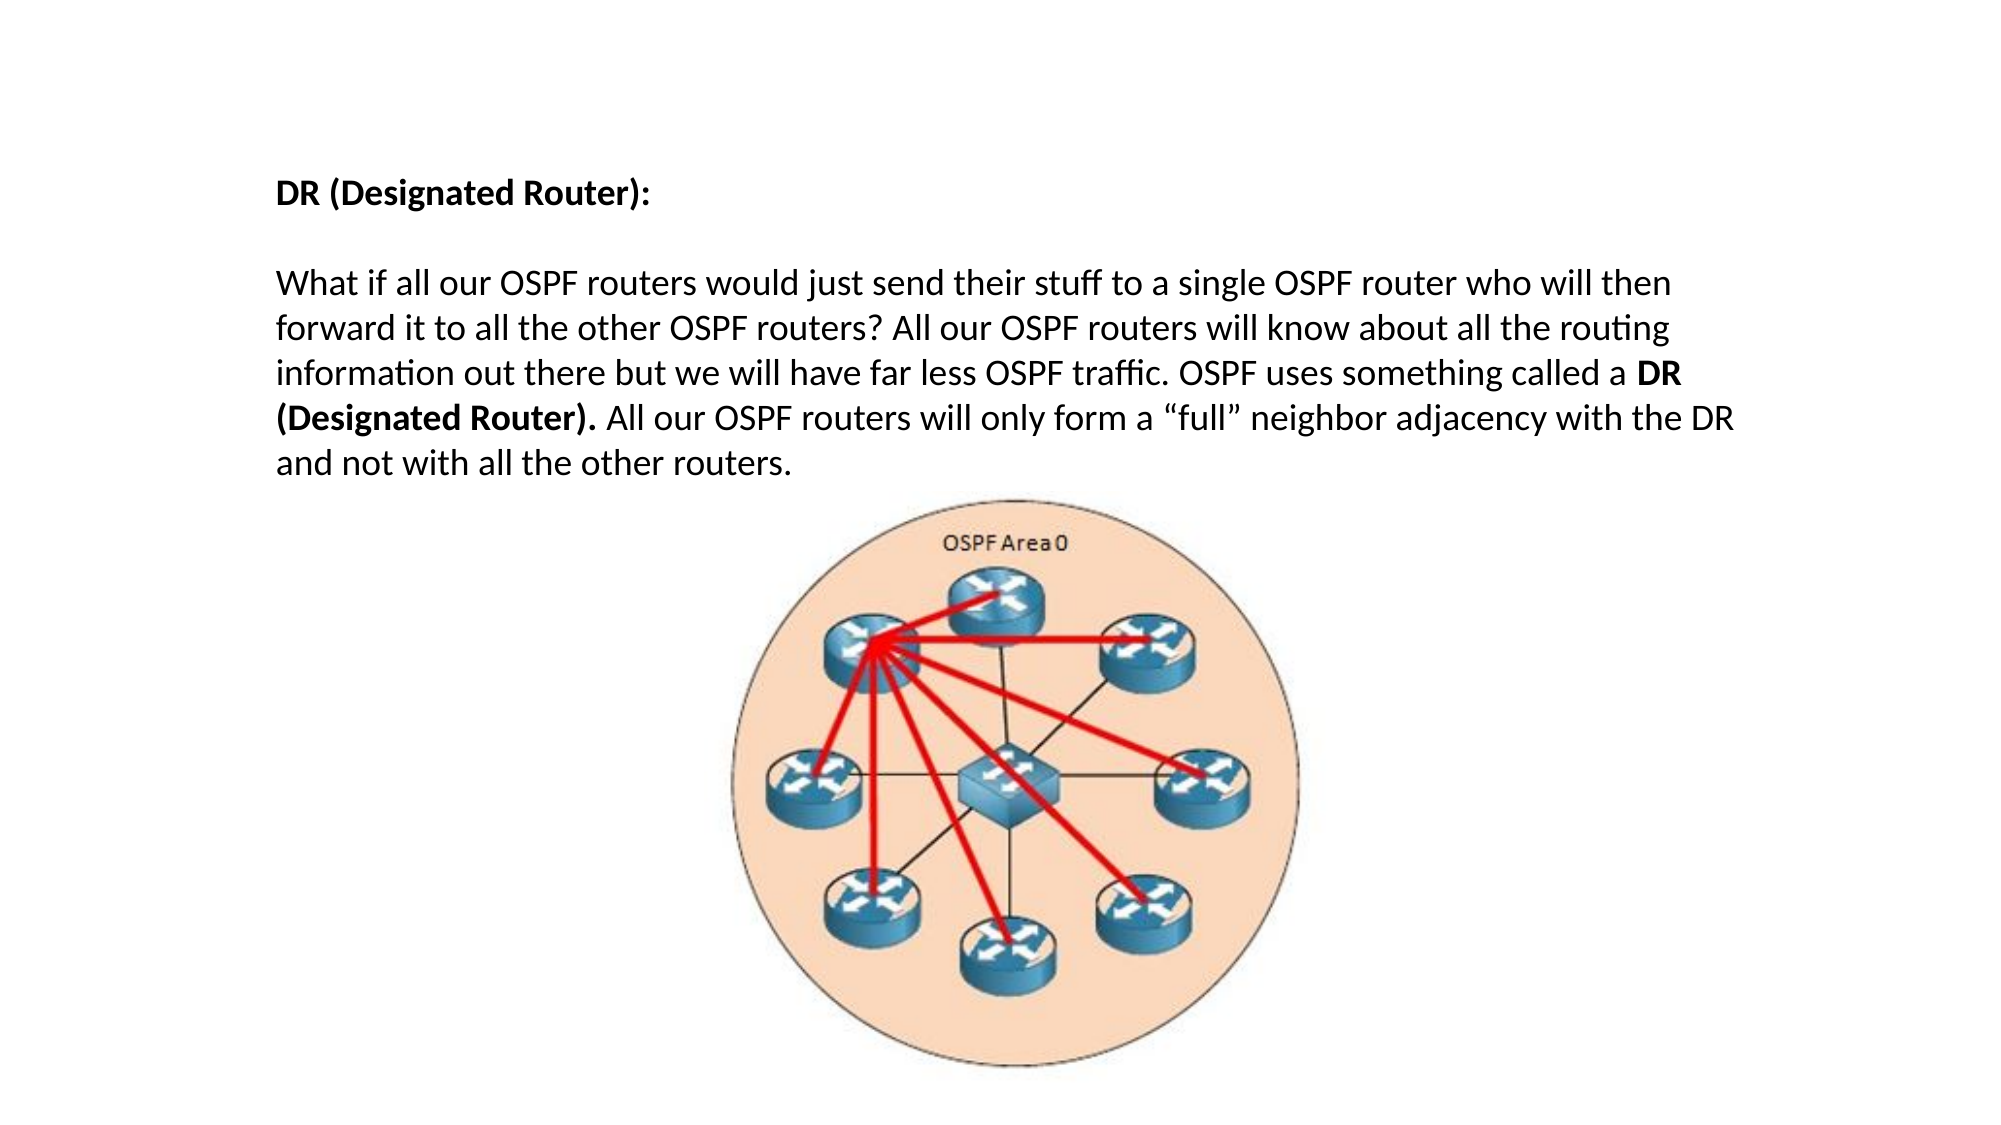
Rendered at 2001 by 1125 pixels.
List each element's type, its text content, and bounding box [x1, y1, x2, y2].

text_box DR (Designated Router): What if all our OSPF routers would just send their stuff to a single OSPF router who will then forward it to all the other OSPF routers? All our OSPF routers will know about all the routing information out there but we will have far less OSPF traffic. OSPF uses something called a DR (Designated Router). All our OSPF routers will only form a “full” neighbor adjacency with the DR and not with all the other routers. [261, 160, 1756, 536]
picture [704, 491, 1337, 1095]
